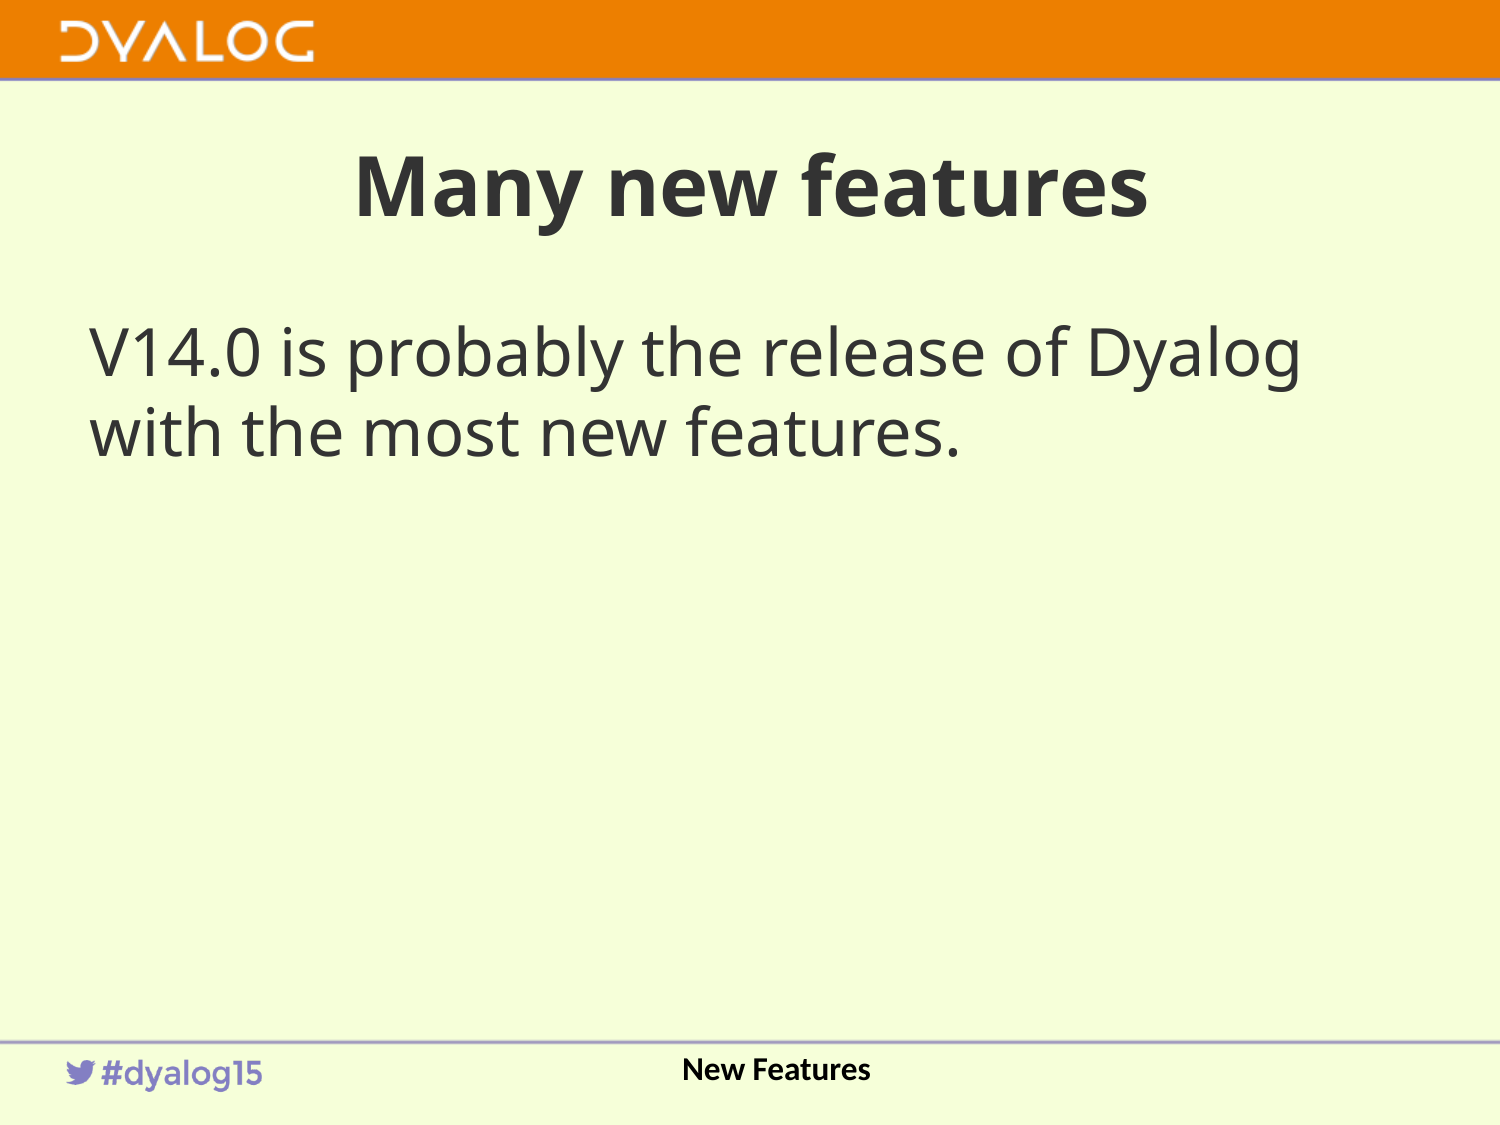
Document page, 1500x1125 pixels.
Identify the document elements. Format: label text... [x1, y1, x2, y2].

footer New Features [667, 1039, 892, 1100]
list V14.0 is probably the release of Dyalog with the most new features. [75, 302, 1425, 1005]
title Many new features [76, 125, 1427, 256]
picture [0, 0, 1500, 1125]
